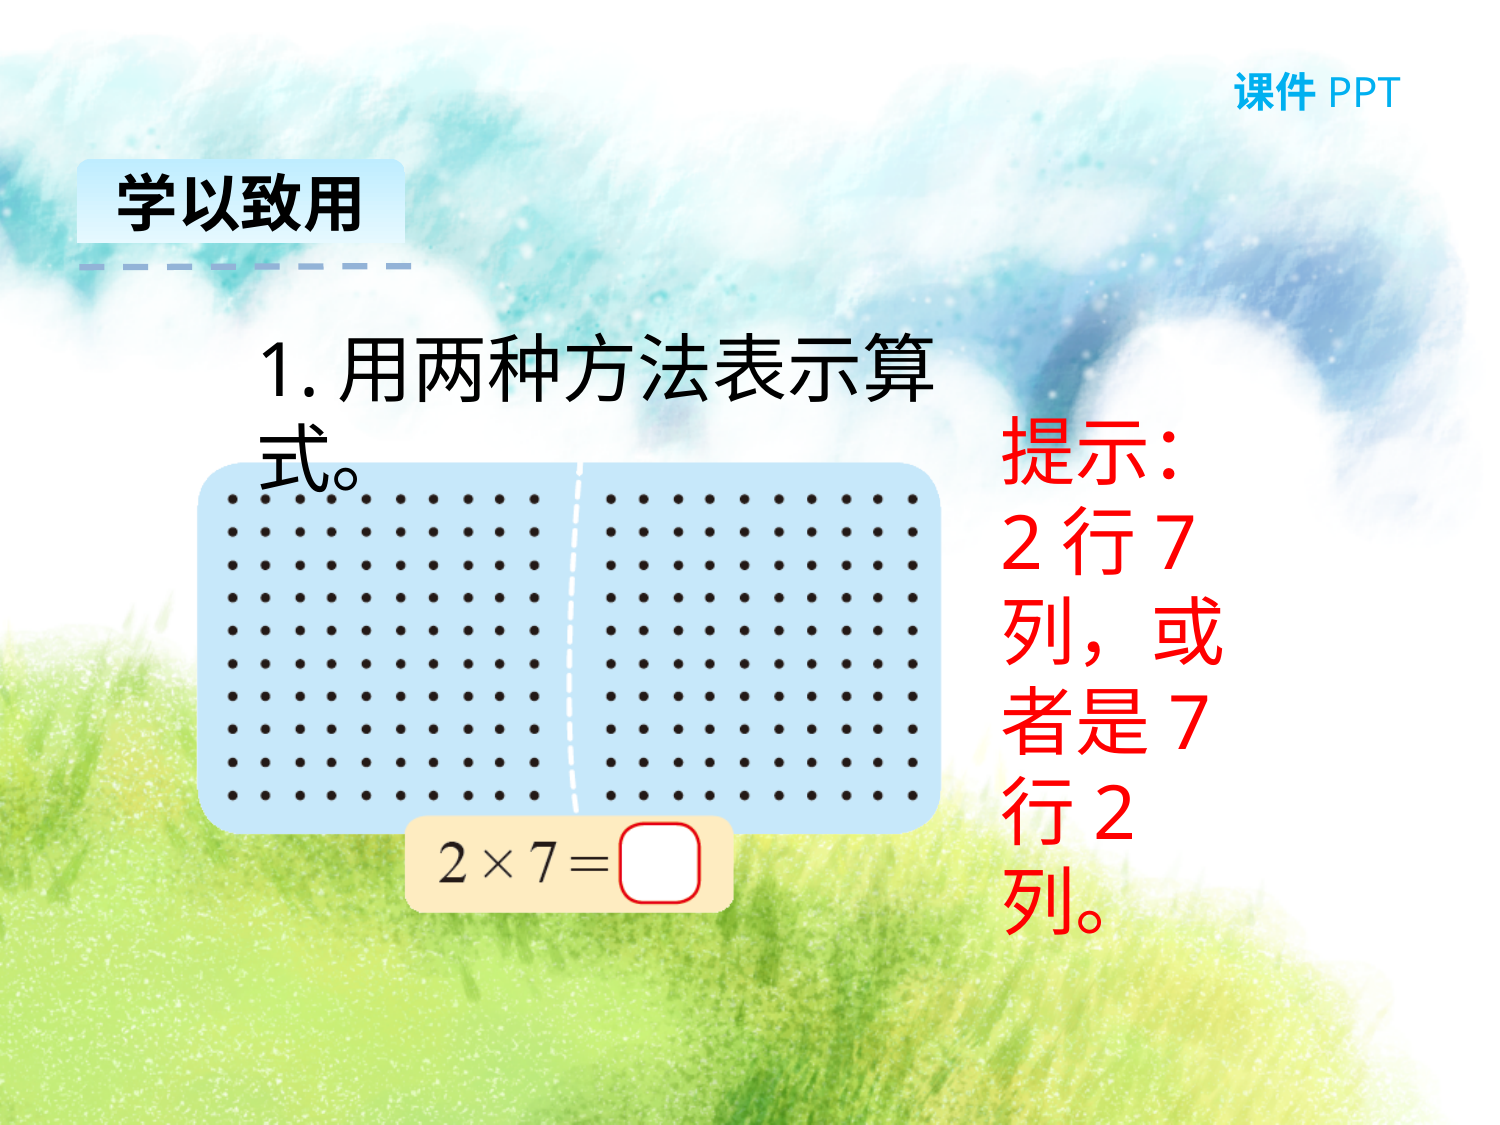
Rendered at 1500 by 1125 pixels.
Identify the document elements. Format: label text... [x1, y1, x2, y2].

picture [0, 0, 1500, 1125]
text_box 提示：2行7列，或者是7行2列。 [986, 397, 1283, 952]
text_box 学以致用 [76, 158, 405, 244]
text_box 课件PPT [1218, 58, 1418, 124]
text_box 1.用两种方法表示算式。 [242, 314, 1060, 510]
